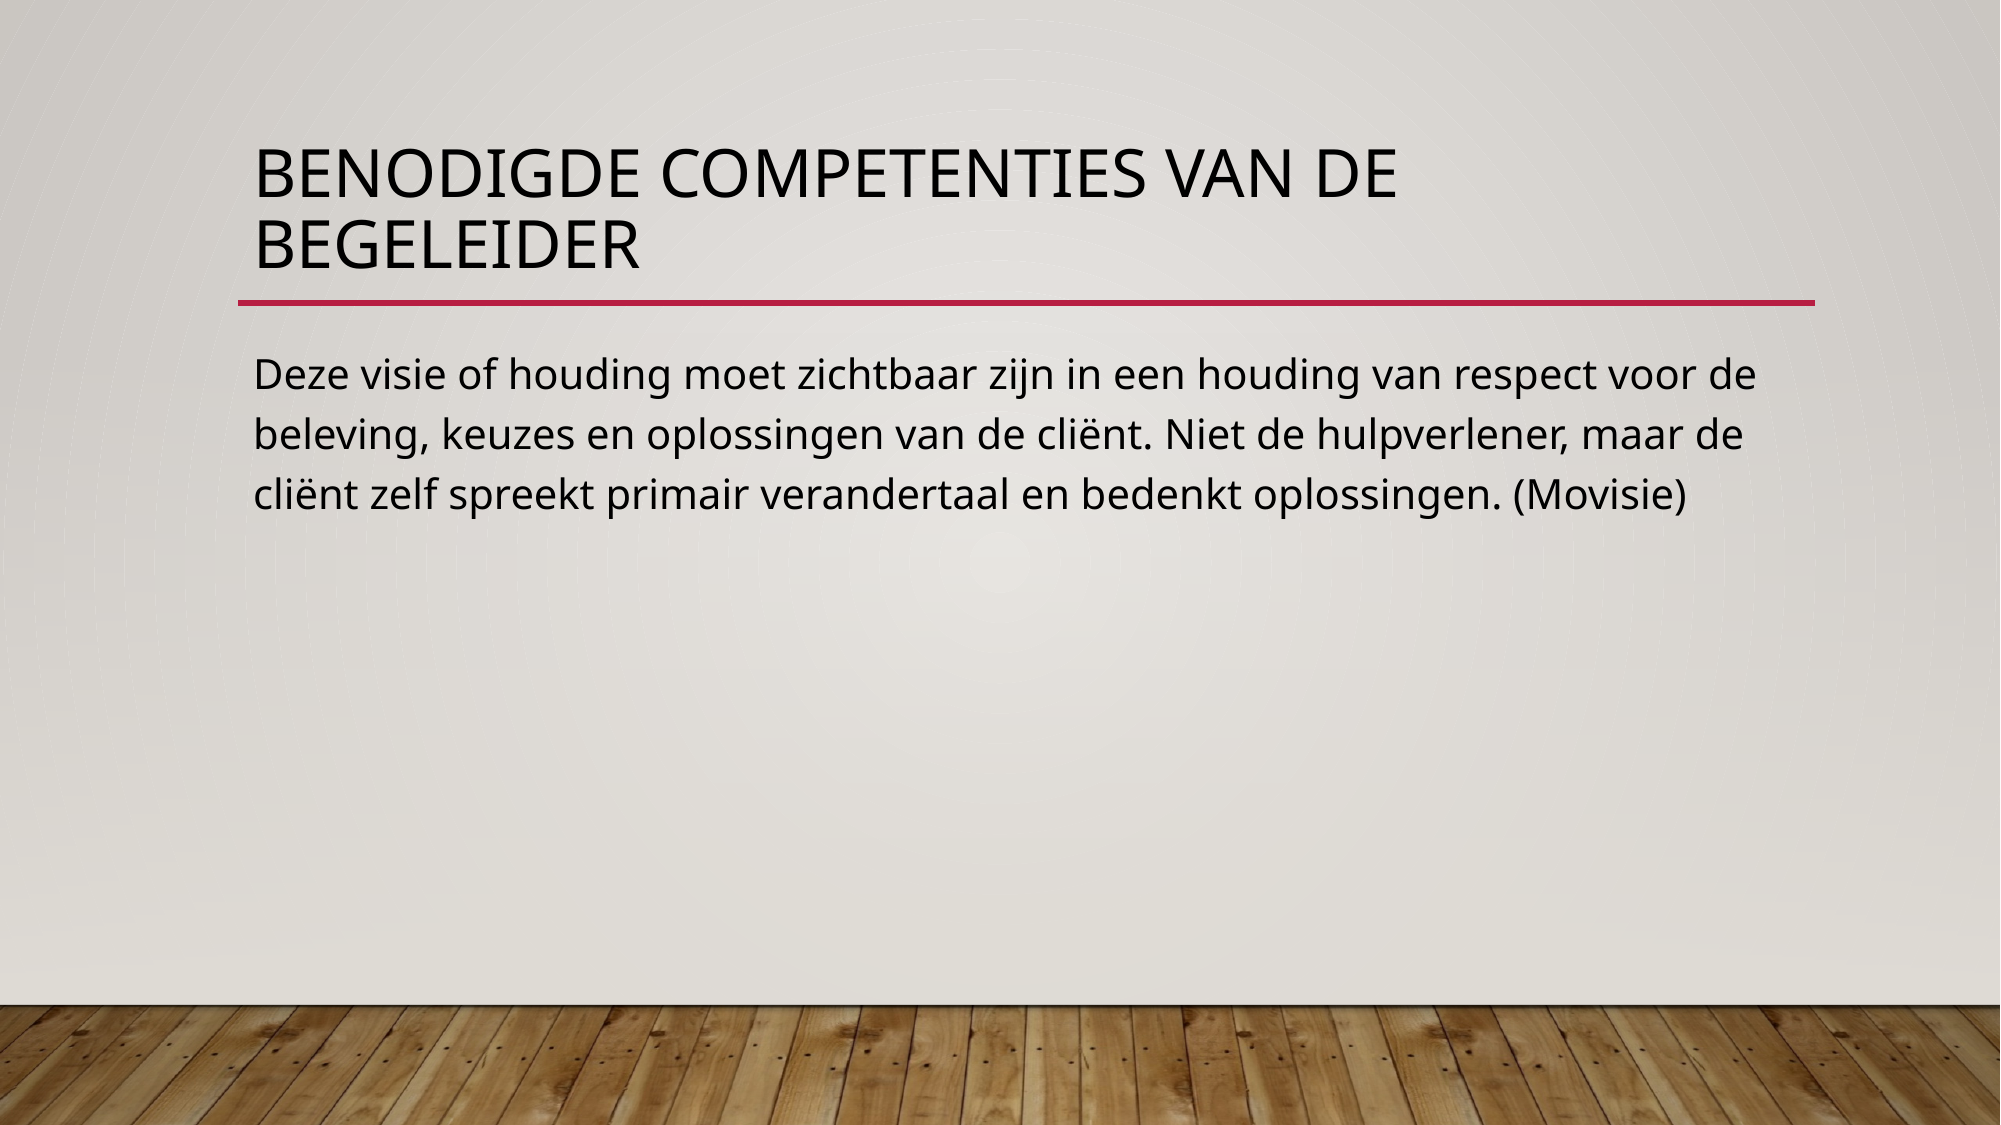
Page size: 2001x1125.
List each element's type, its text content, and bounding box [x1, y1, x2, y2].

picture [0, 1005, 2000, 1125]
list Deze visie of houding moet zichtbaar zijn in een houding van respect voor de beleving, keuzes en oplossingen van de cliënt. Niet de hulpverlener, maar de cliënt zelf spreekt primair verandertaal en bedenkt oplossingen. (Movisie) [238, 330, 1814, 897]
title Benodigde competenties van de begeleider [238, 131, 1814, 305]
